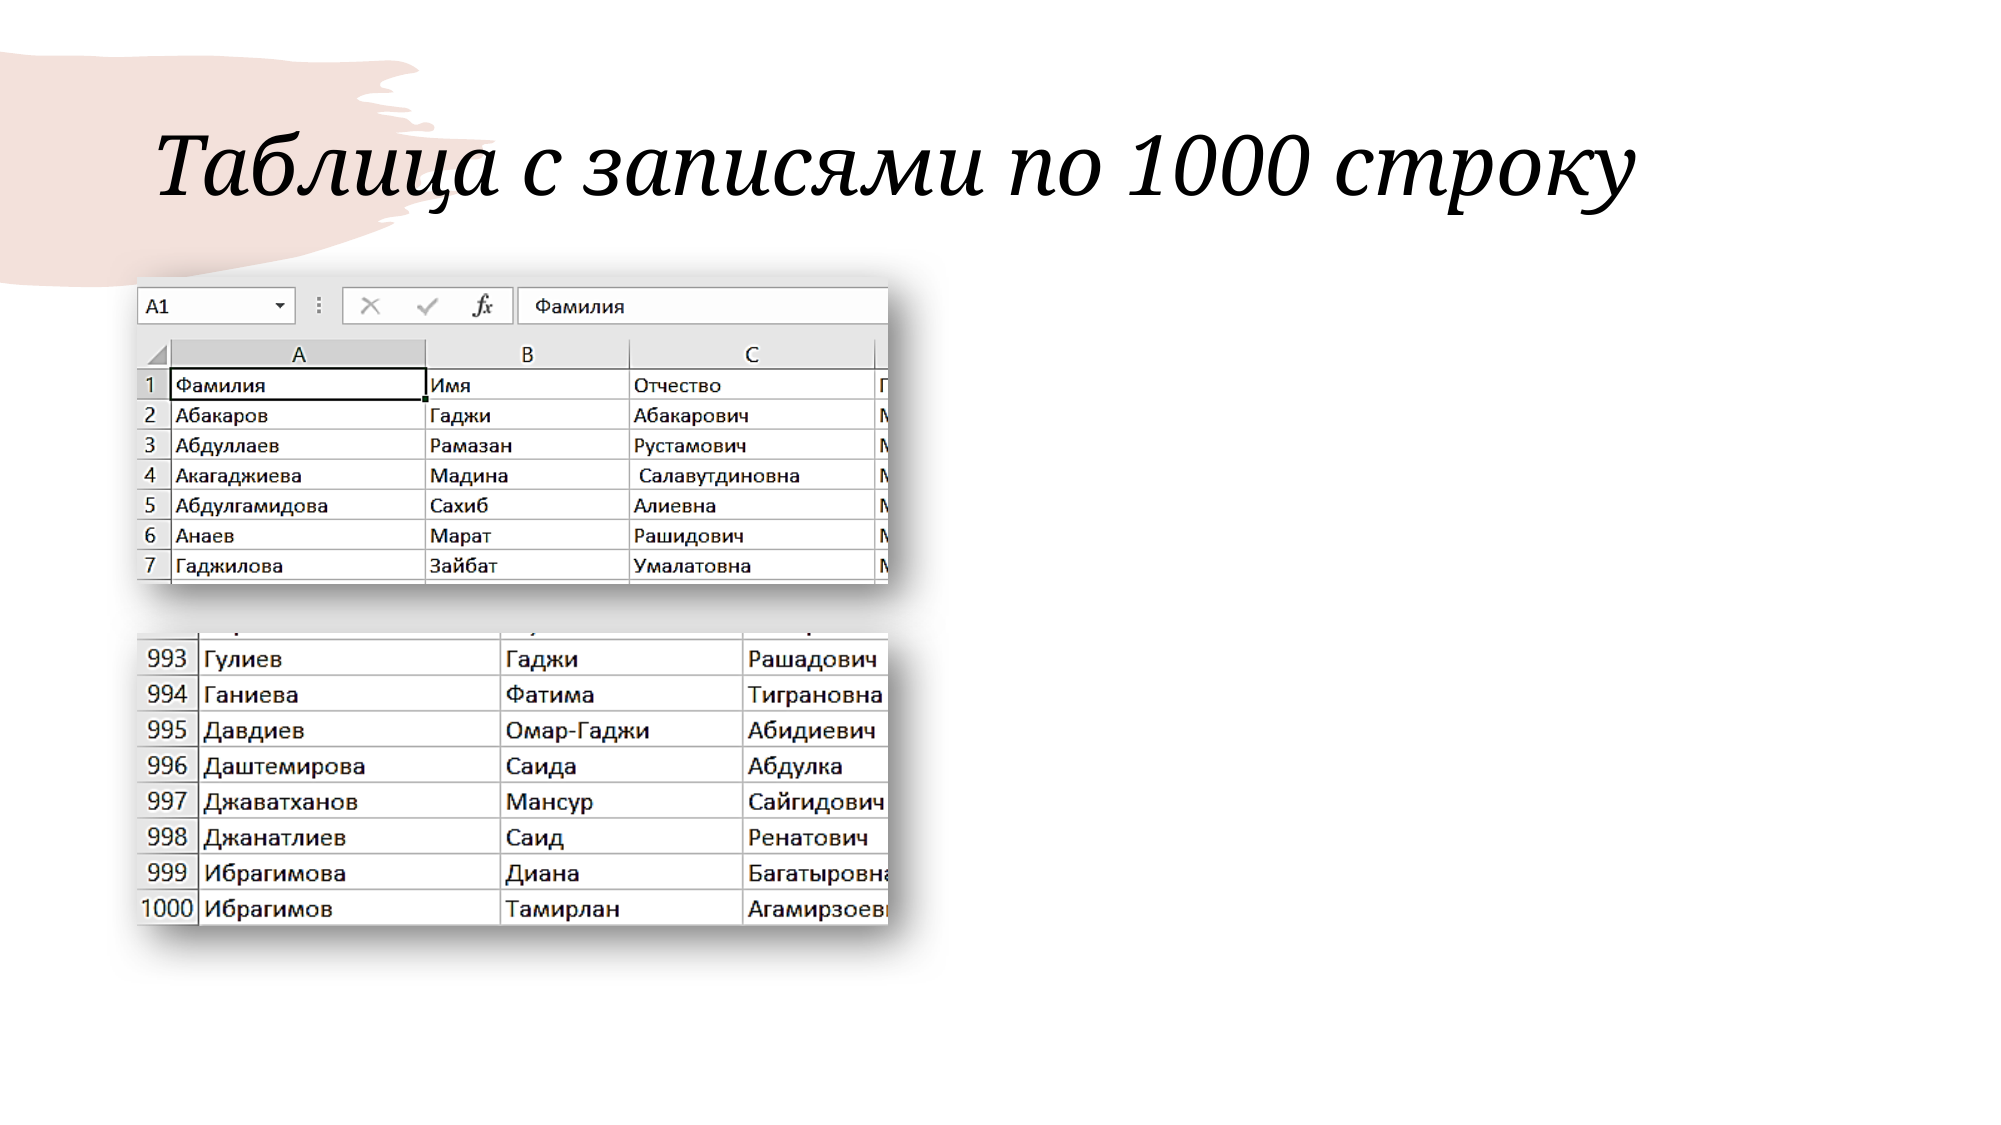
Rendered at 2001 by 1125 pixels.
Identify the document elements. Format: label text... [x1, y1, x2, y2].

picture [137, 277, 888, 584]
picture [137, 633, 888, 926]
title Таблица с записями по 1000 строку [137, 59, 1863, 278]
